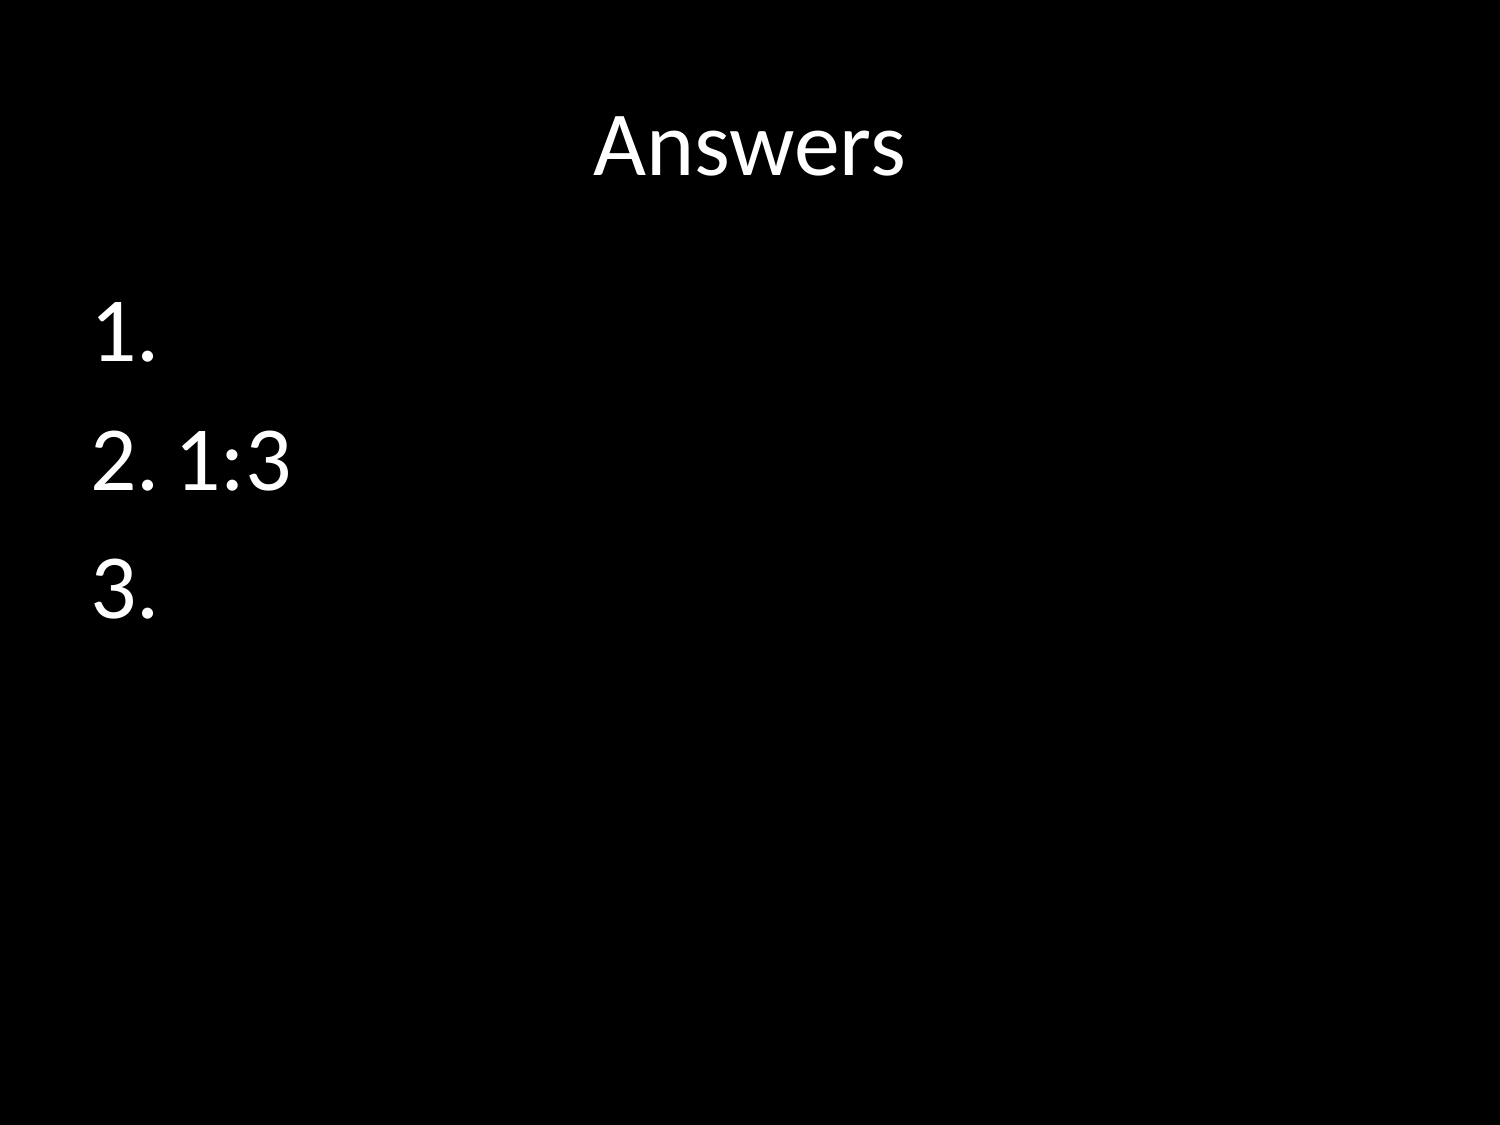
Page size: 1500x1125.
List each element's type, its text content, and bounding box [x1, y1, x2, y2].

title Answers [75, 45, 1425, 233]
